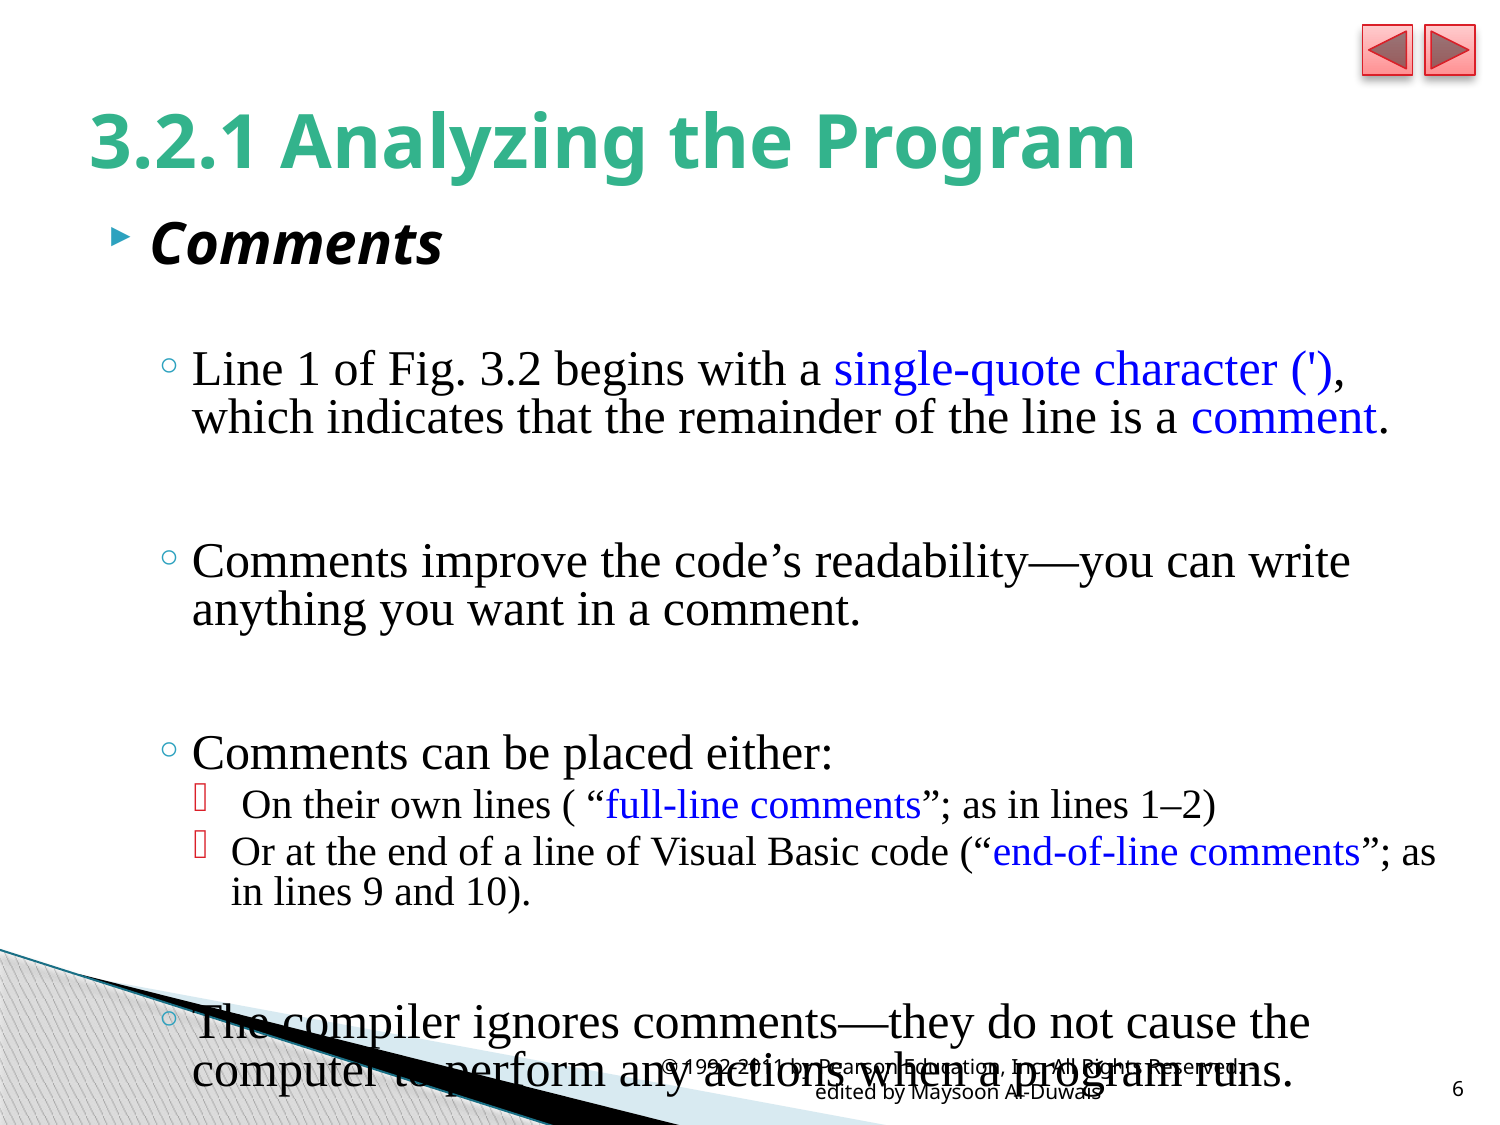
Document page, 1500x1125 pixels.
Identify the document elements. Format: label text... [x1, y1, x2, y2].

slide_number 6 [1418, 1051, 1479, 1112]
list Comments Line 1 of Fig. 3.2 begins with a single-quote character ('), which indicates that the remainder of the line is a comment. Comments improve the code’s readability—you can write anything you want in a comment. Comments can be placed either: On their own lines ( “full-line comments”; as in lines 1–2) Or at the end of a line of Visual Basic code (“end-of-line comments”; as in lines 9 and 10). The compiler ignores comments—they do not cause the computer to perform any actions when a program runs. [74, 212, 1463, 1125]
title 3.2.1 Analyzing the Program [75, 45, 1425, 212]
footer © 1992-2011 by Pearson Education, Inc. All Rights Reserved. - edited by Maysoon Al-Duwais [612, 1051, 1305, 1112]
